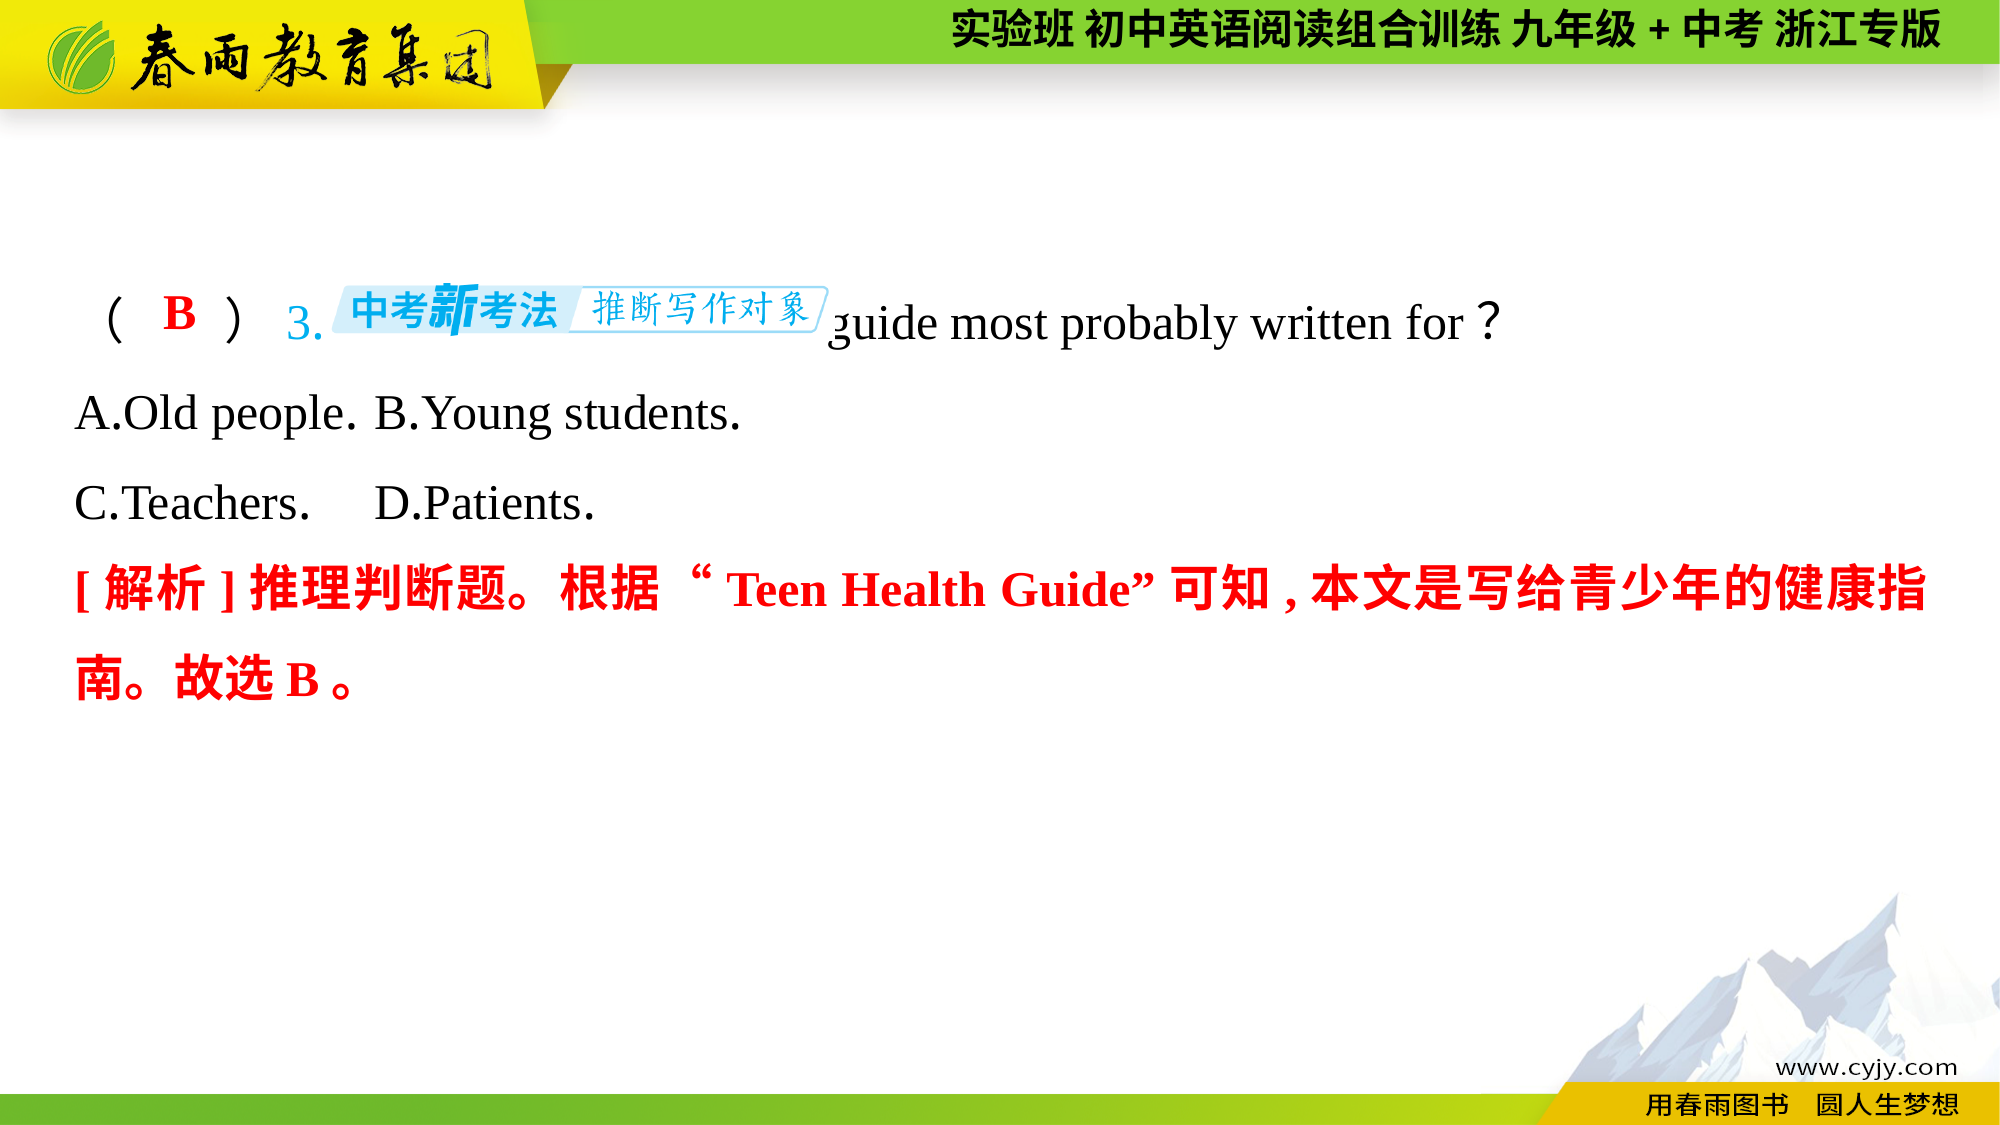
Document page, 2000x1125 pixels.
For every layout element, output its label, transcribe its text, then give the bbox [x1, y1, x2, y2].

picture [0, 0, 2000, 1125]
text_box [解析]推理判断题。根据“Teen Health Guide”可知,本文是写给青少年的健康指南。故选B。 [59, 518, 1944, 714]
text_box B [148, 271, 212, 347]
list （ ）3. Who is the guide most probably written for？ A.Old people. B.Young students. C.Teachers. D.Patients. [59, 252, 1944, 518]
